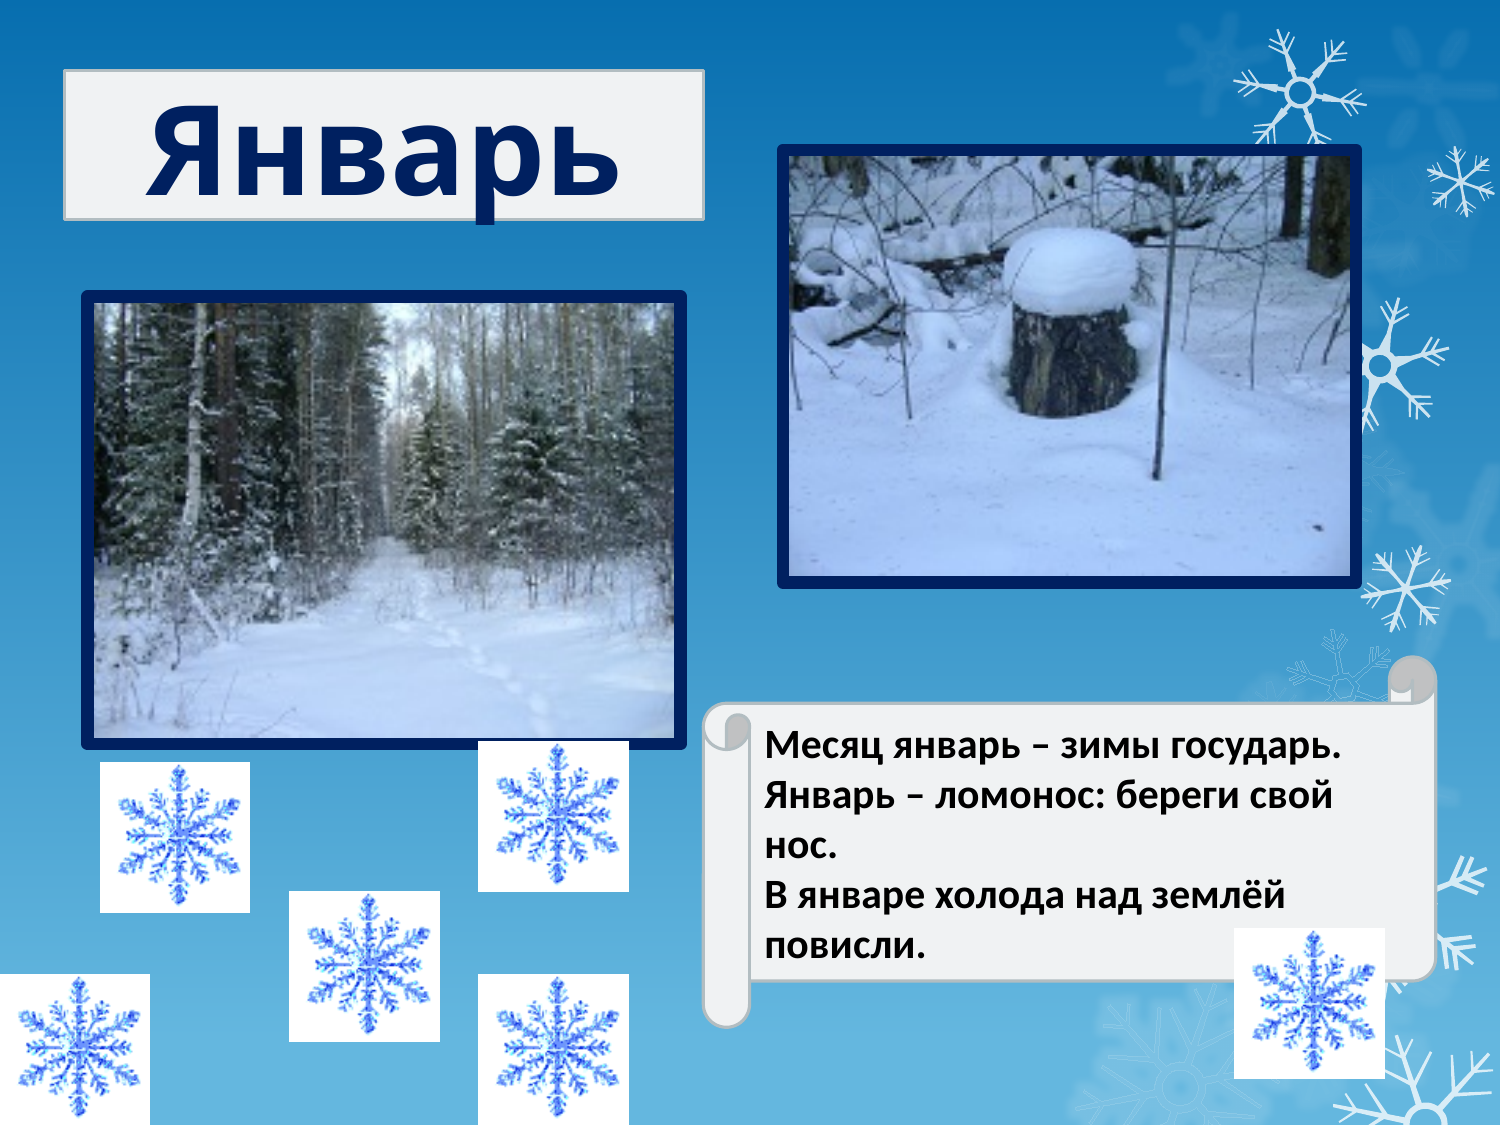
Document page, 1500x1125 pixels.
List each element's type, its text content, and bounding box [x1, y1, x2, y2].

picture [0, 974, 151, 1125]
picture [477, 740, 629, 892]
picture [477, 974, 629, 1125]
text_box Январь [63, 69, 705, 221]
picture [99, 761, 251, 913]
picture [288, 890, 440, 1042]
picture [788, 155, 1351, 577]
picture [93, 302, 675, 739]
picture [1233, 928, 1385, 1080]
text_box Месяц январь – зимы государь. Январь – ломонос: береги свой нос. В январе холода над землёй повисли. [701, 655, 1438, 1029]
